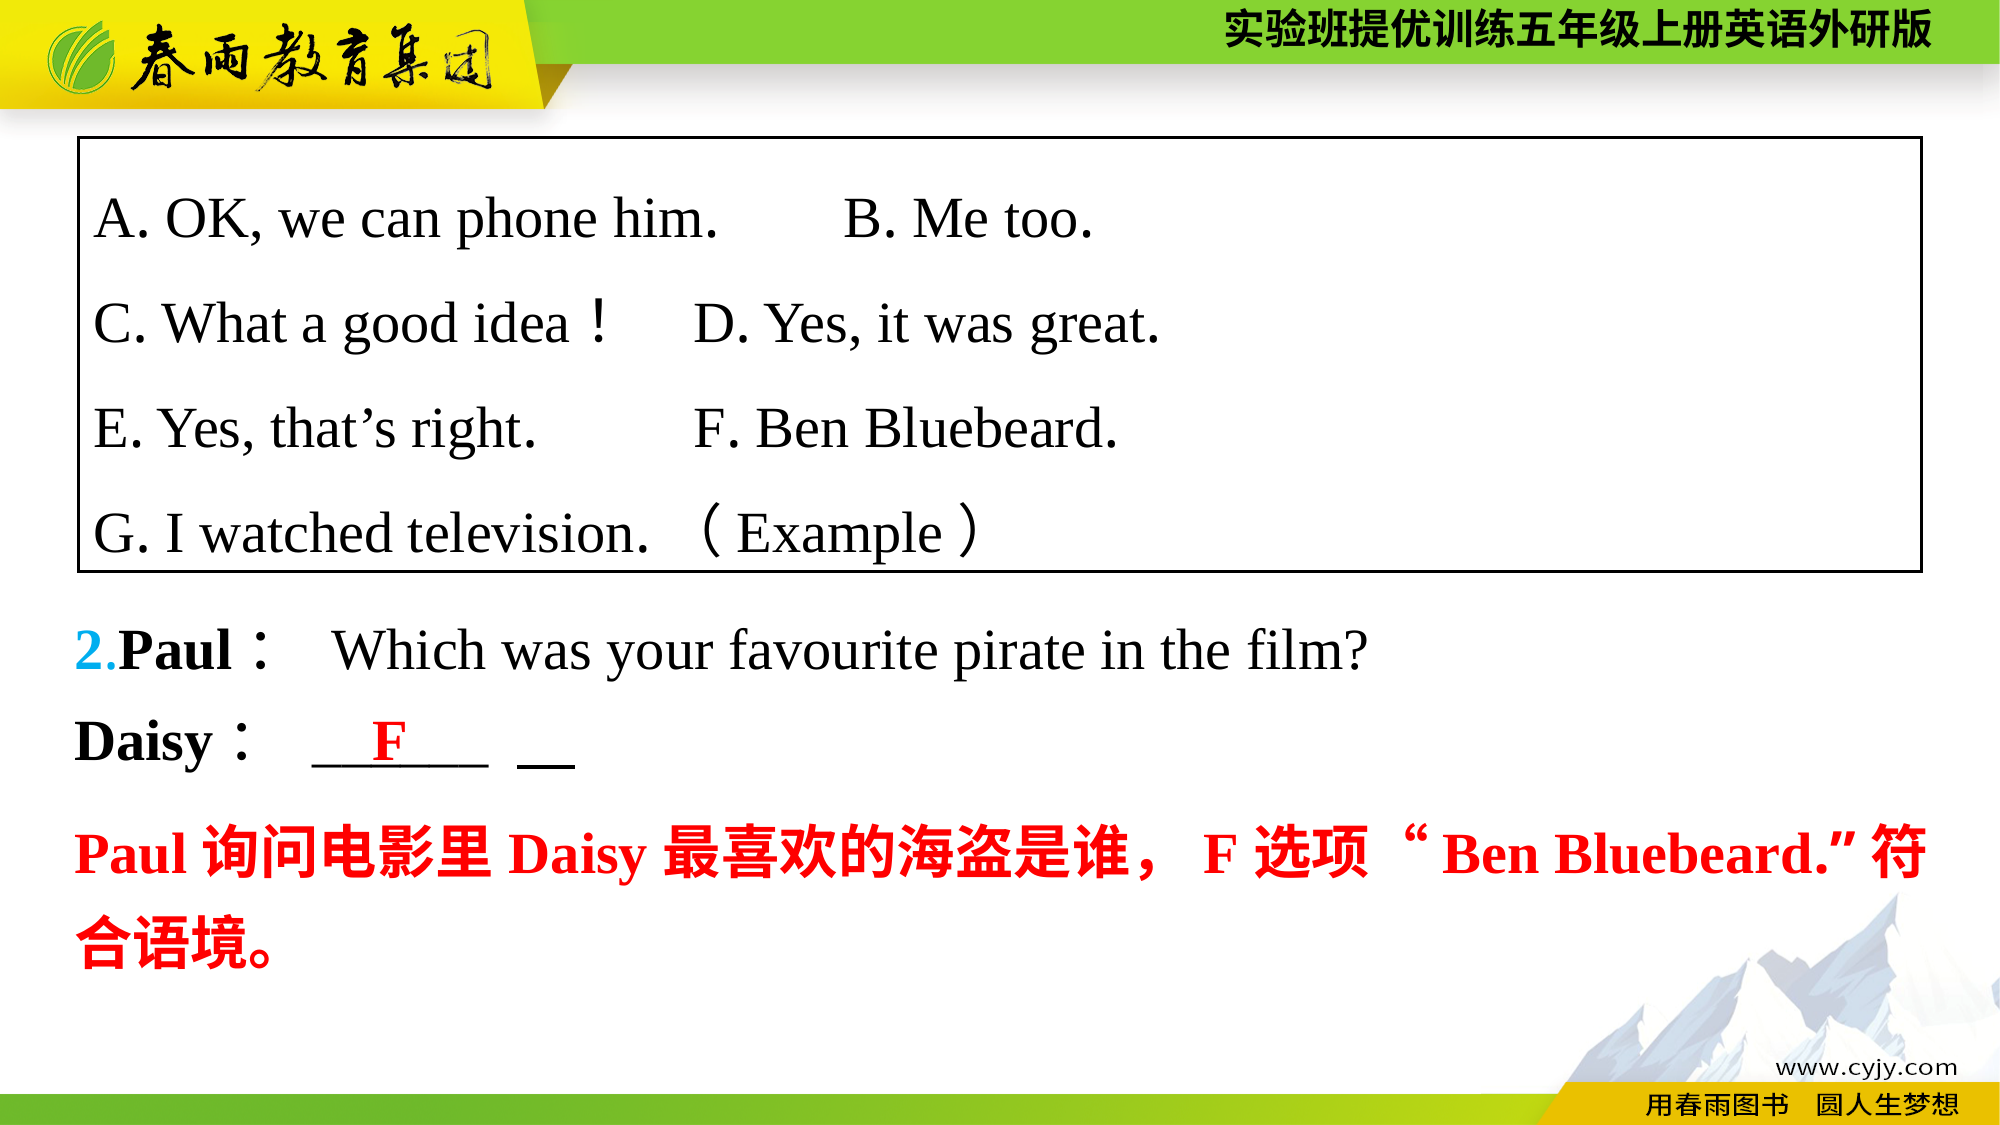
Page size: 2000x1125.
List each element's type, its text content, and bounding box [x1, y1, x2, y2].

text_box A. OK, we can phone him. B. Me too. C. What a good idea！ D. Yes, it was great. E. Yes, that’s right. F. Ben Bluebeard. G. I watched television.（Example） [78, 137, 1922, 572]
text_box Paul询问电影里Daisy最喜欢的海盗是谁，F选项“Ben Bluebeard.”符合语境。 [59, 786, 1944, 984]
list 2.Paul： Which was your favourite pirate in the film? Daisy： ______ [59, 583, 1944, 782]
picture [0, 0, 2000, 1125]
text_box F [358, 673, 424, 780]
